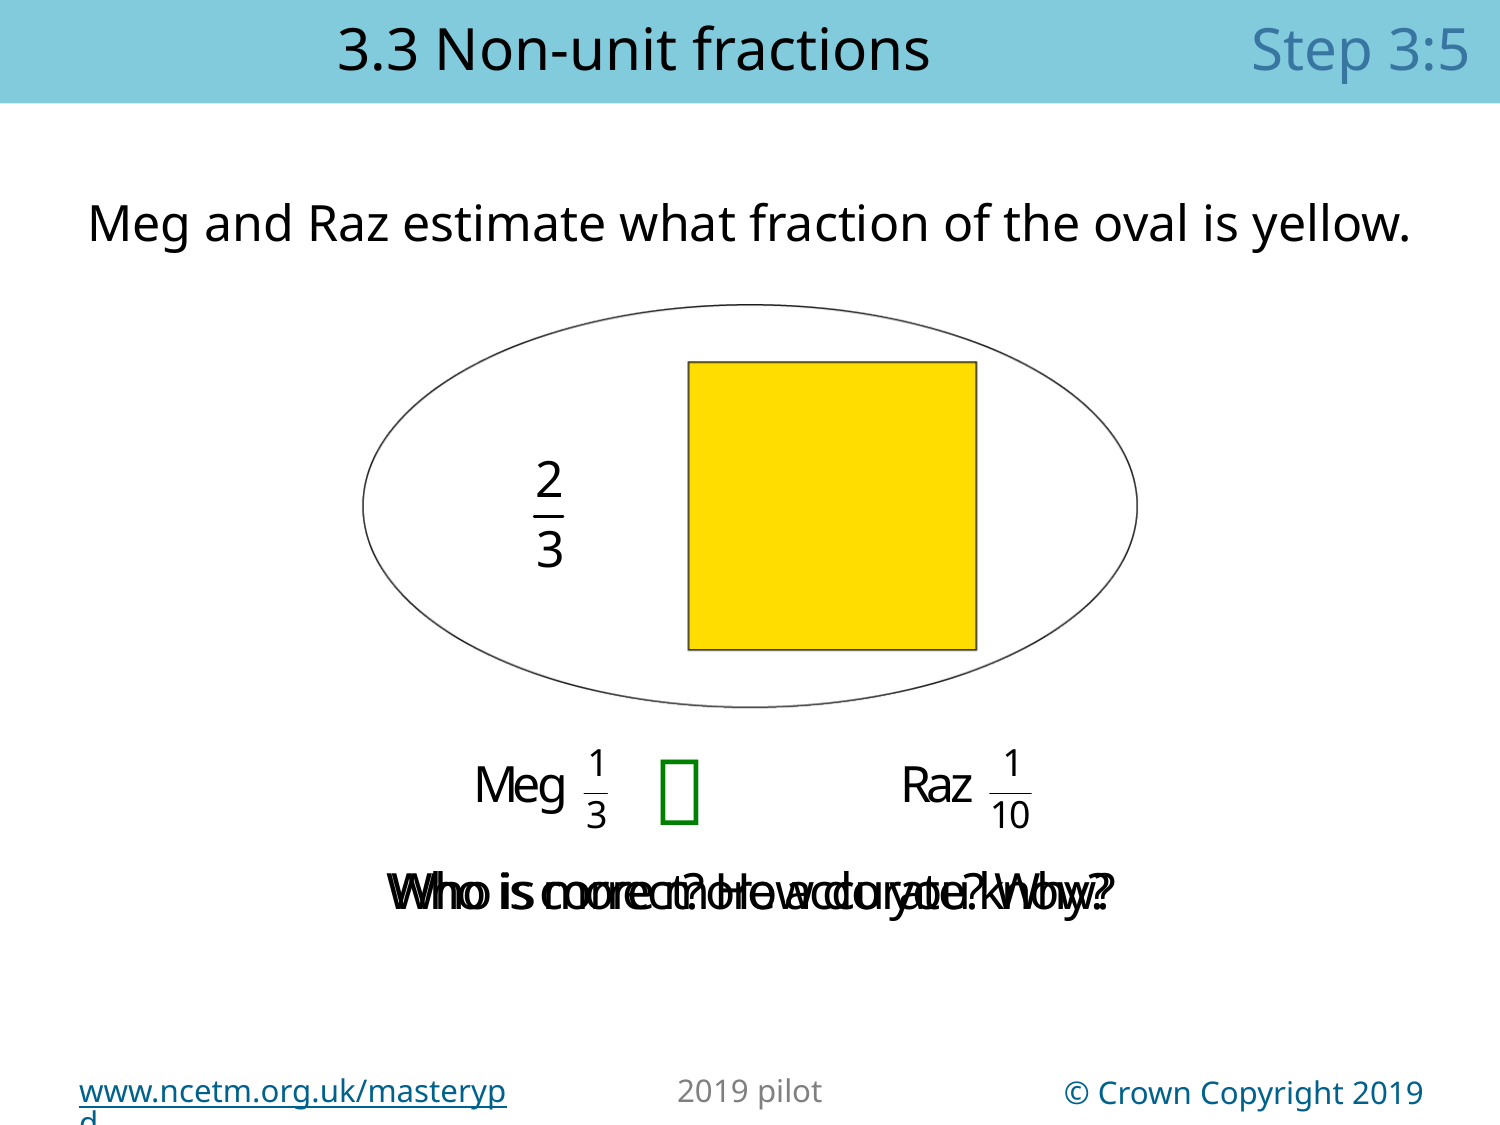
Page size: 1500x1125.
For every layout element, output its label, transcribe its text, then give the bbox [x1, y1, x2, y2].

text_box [383, 870, 1117, 927]
text_box Meg and Raz estimate what fraction of the oval is yellow. [0, 183, 1500, 259]
text_box  [637, 725, 711, 851]
list 3.3 Non-unit fractions Step 3:5 [0, 0, 1500, 104]
picture [330, 303, 1170, 725]
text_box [529, 453, 568, 575]
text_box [472, 742, 612, 834]
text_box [899, 742, 1038, 834]
